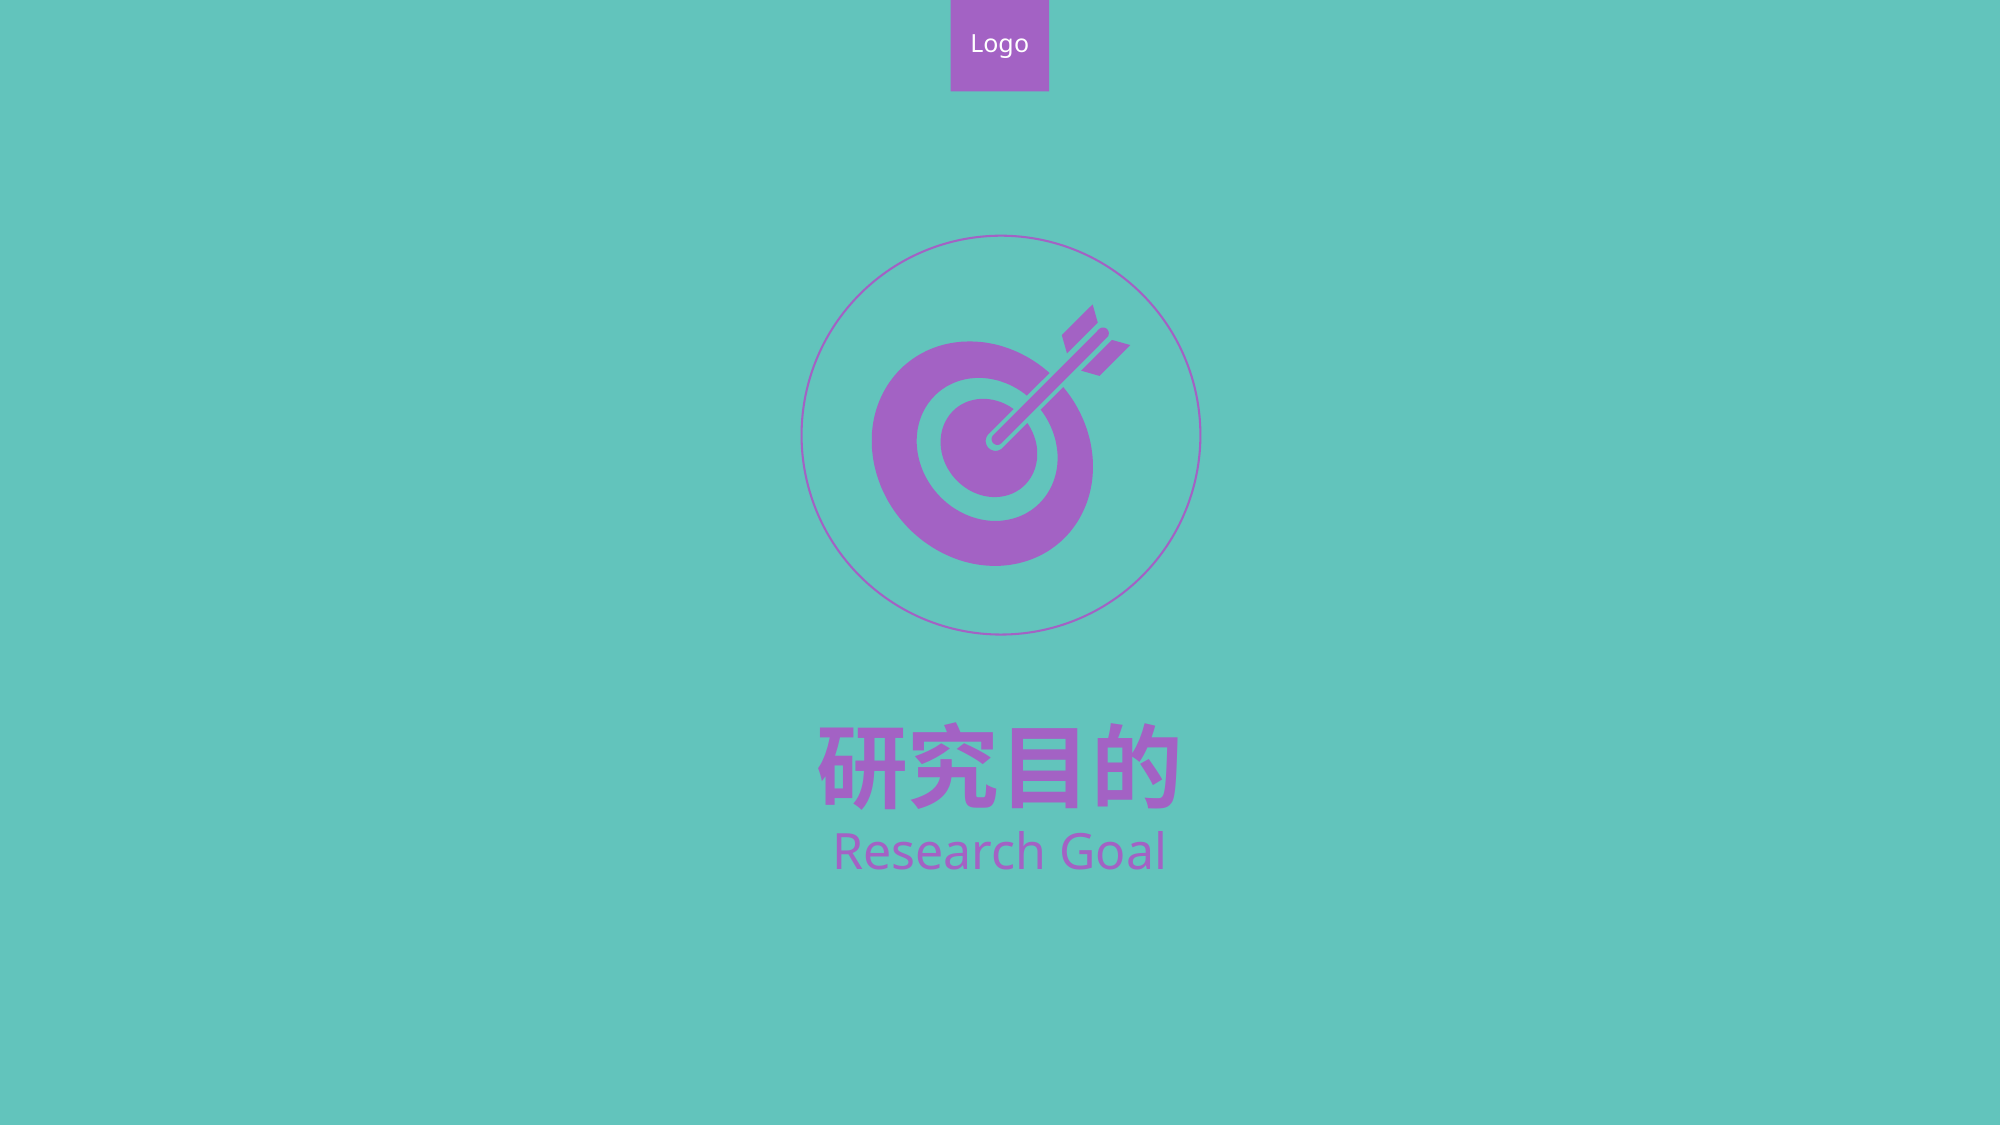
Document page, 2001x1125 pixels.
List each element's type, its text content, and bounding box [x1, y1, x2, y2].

text_box 研究目的 Research Goal [801, 702, 1199, 888]
text_box Logo [950, 0, 1050, 92]
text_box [801, 235, 1201, 635]
